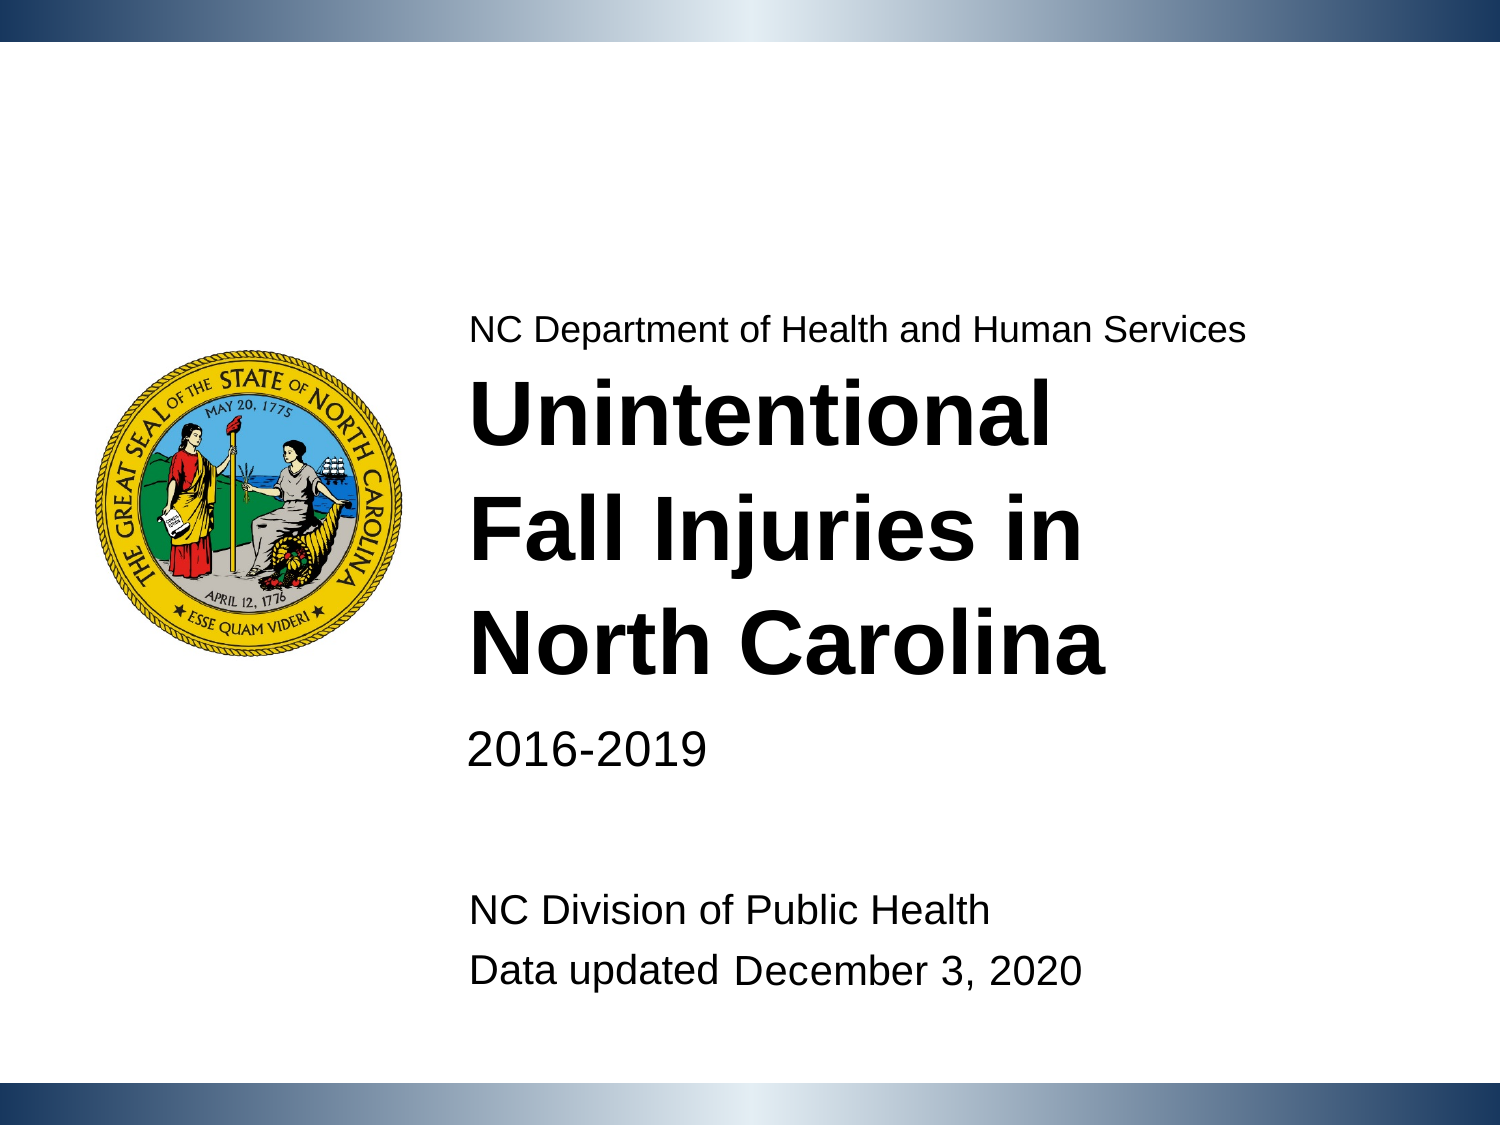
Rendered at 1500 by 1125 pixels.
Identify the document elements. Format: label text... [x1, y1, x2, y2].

picture [84, 339, 416, 666]
list NC Division of Public Health Data updated [454, 825, 1402, 1002]
list NC Department of Health and Human Services Unintentional Fall Injuries in North Carolina [454, 336, 1402, 668]
picture [725, 944, 1168, 999]
picture [457, 714, 900, 779]
